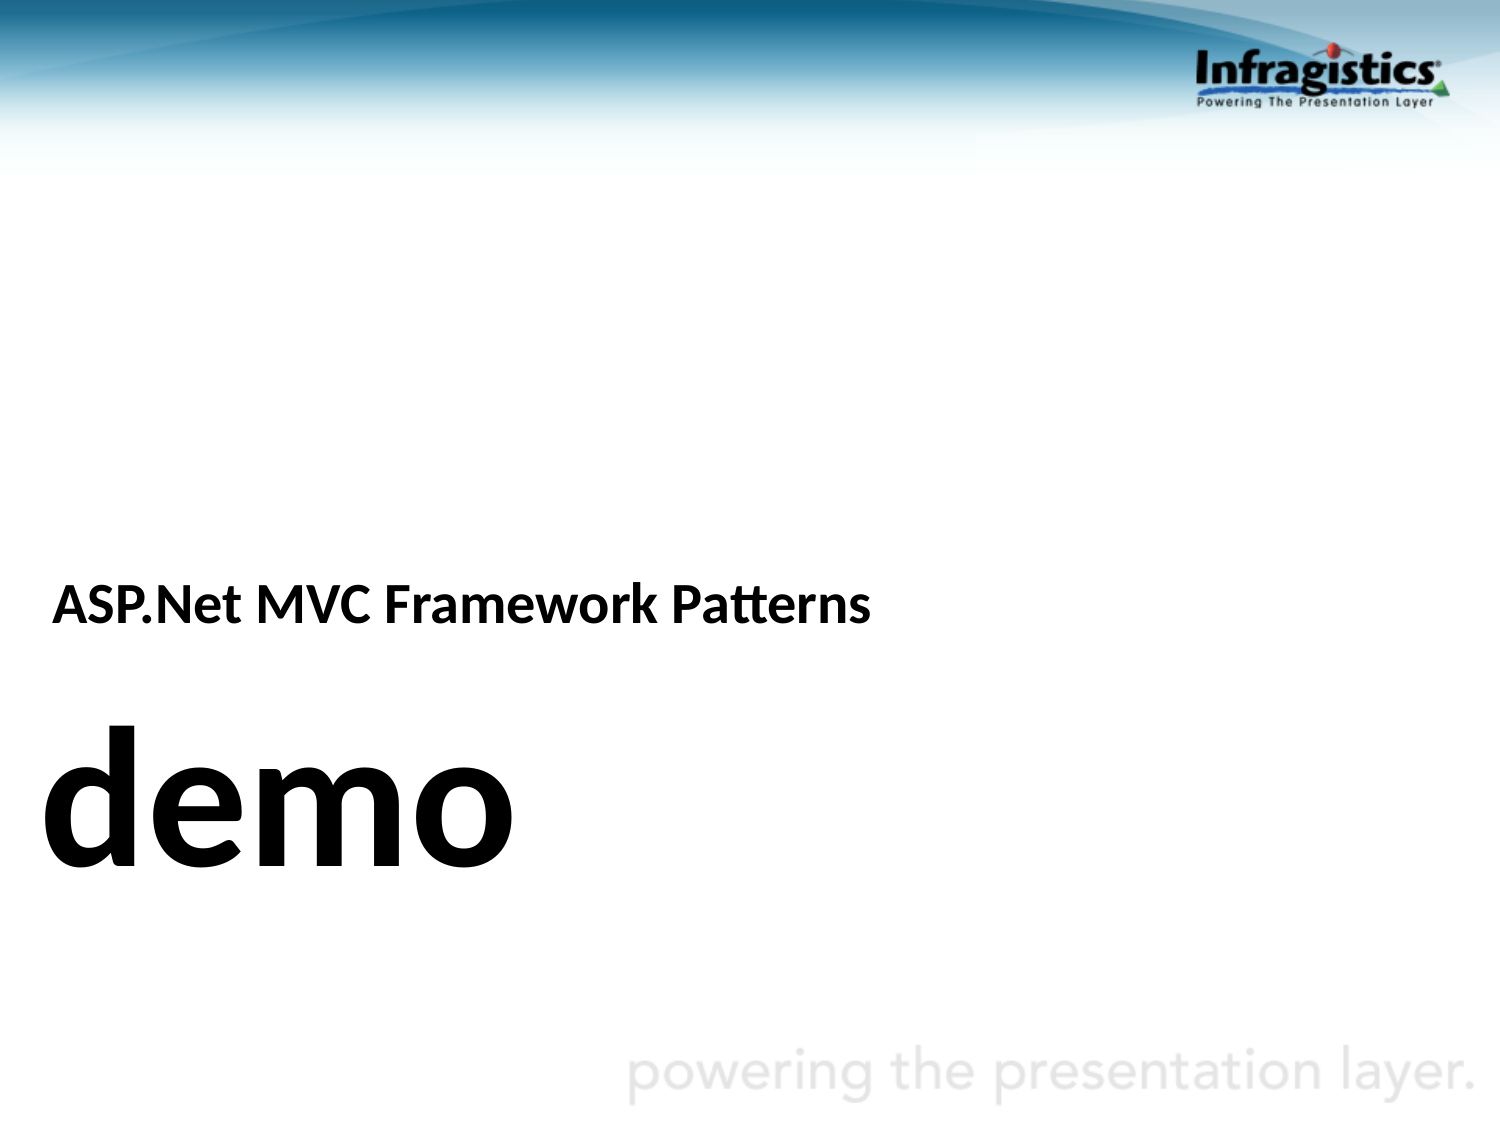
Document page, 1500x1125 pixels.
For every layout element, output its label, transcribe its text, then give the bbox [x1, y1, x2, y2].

title ASP.Net MVC Framework Patterns [37, 462, 1163, 674]
text_box demo [24, 674, 1300, 899]
picture [0, 0, 1500, 1125]
